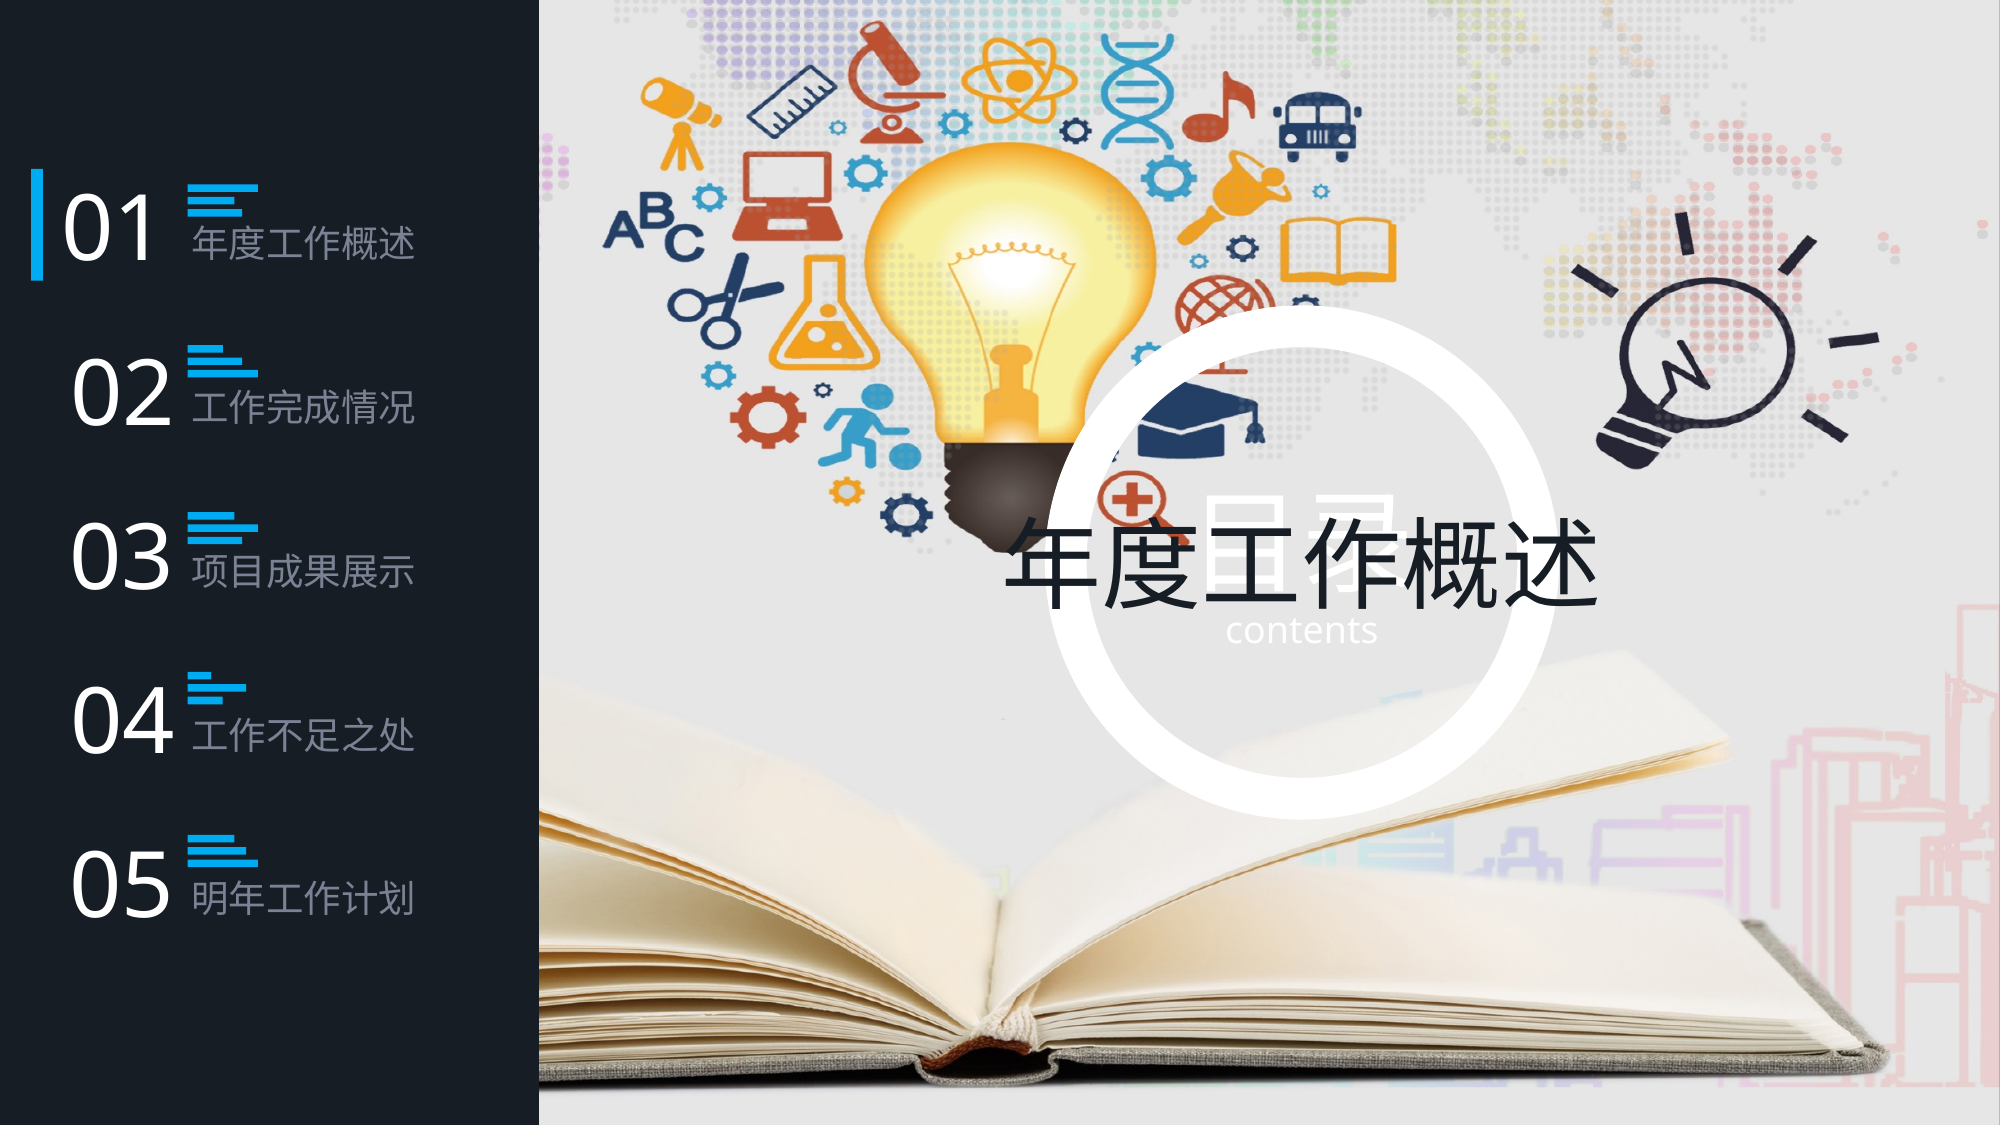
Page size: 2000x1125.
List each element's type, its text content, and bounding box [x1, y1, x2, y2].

text_box 04 [55, 654, 191, 779]
text_box [186, 682, 248, 694]
text_box 05 [54, 818, 190, 944]
text_box 工作不足之处 [191, 704, 432, 764]
text_box [186, 207, 244, 219]
text_box [186, 343, 225, 355]
text_box [186, 670, 213, 681]
text_box 工作完成情况 [190, 376, 432, 437]
text_box [186, 355, 244, 367]
text_box [186, 535, 244, 546]
text_box [186, 182, 260, 194]
text_box [186, 858, 260, 869]
text_box 项目成果展示 [190, 540, 432, 601]
text_box 02 [55, 325, 190, 451]
text_box [186, 195, 237, 206]
text_box 明年工作计划 [190, 868, 432, 928]
text_box [186, 510, 237, 522]
text_box [186, 695, 225, 706]
text_box [186, 368, 260, 379]
text_box [186, 845, 248, 857]
picture [538, 0, 2000, 1125]
text_box 03 [54, 490, 190, 615]
text_box [186, 833, 237, 844]
text_box [29, 167, 45, 283]
text_box 年度工作概述 [182, 212, 432, 273]
text_box [186, 522, 260, 534]
text_box 01 [46, 161, 182, 287]
